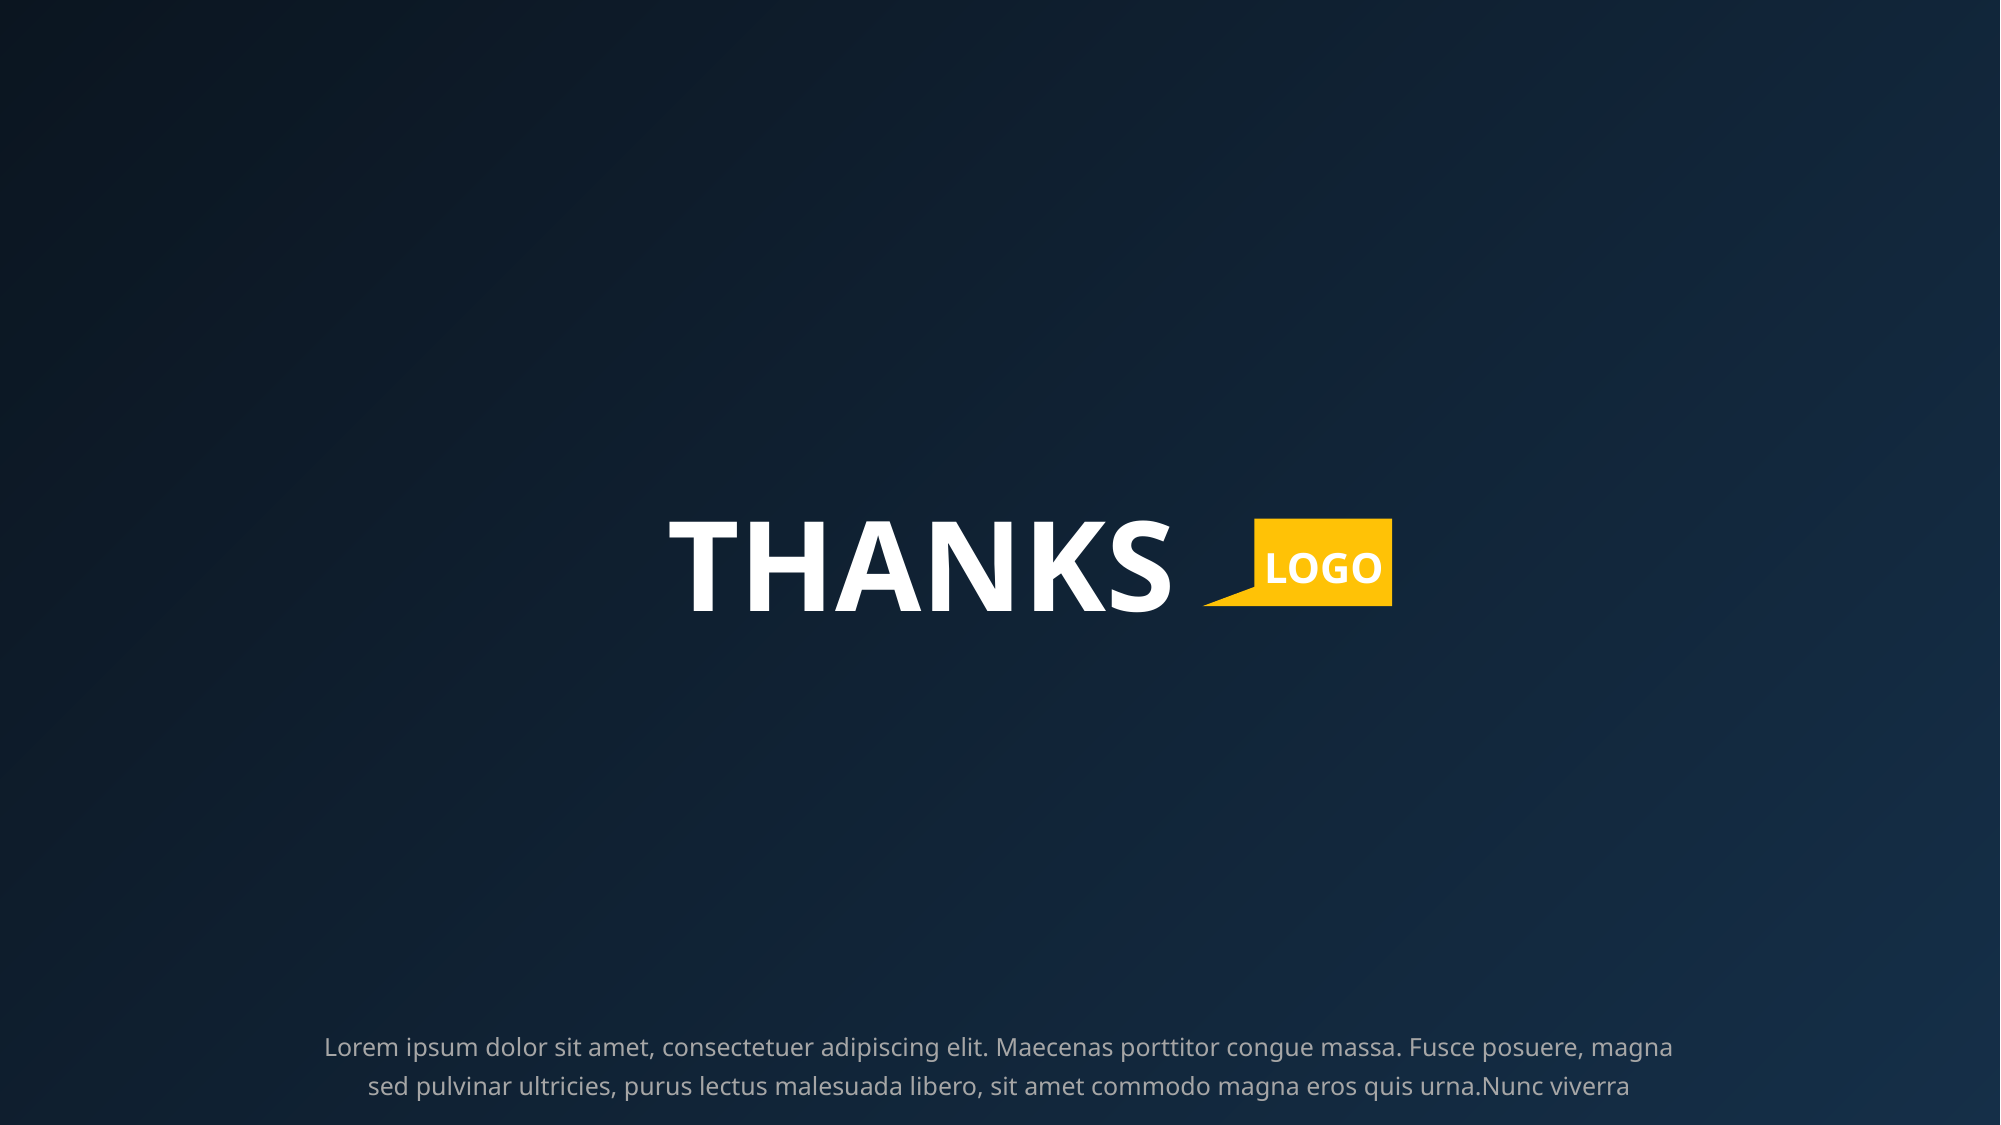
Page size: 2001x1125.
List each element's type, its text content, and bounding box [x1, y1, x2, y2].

text_box THANKS [598, 479, 1245, 644]
text_box Lorem ipsum dolor sit amet, consectetuer adipiscing elit. Maecenas porttitor congue massa. Fusce posuere, magna sed pulvinar ultricies, purus lectus malesuada libero, sit amet commodo magna eros quis urna.Nunc viverra [288, 1015, 1712, 1109]
text_box LOGO [1232, 534, 1416, 599]
text_box [1202, 594, 1394, 608]
text_box [1253, 517, 1394, 534]
